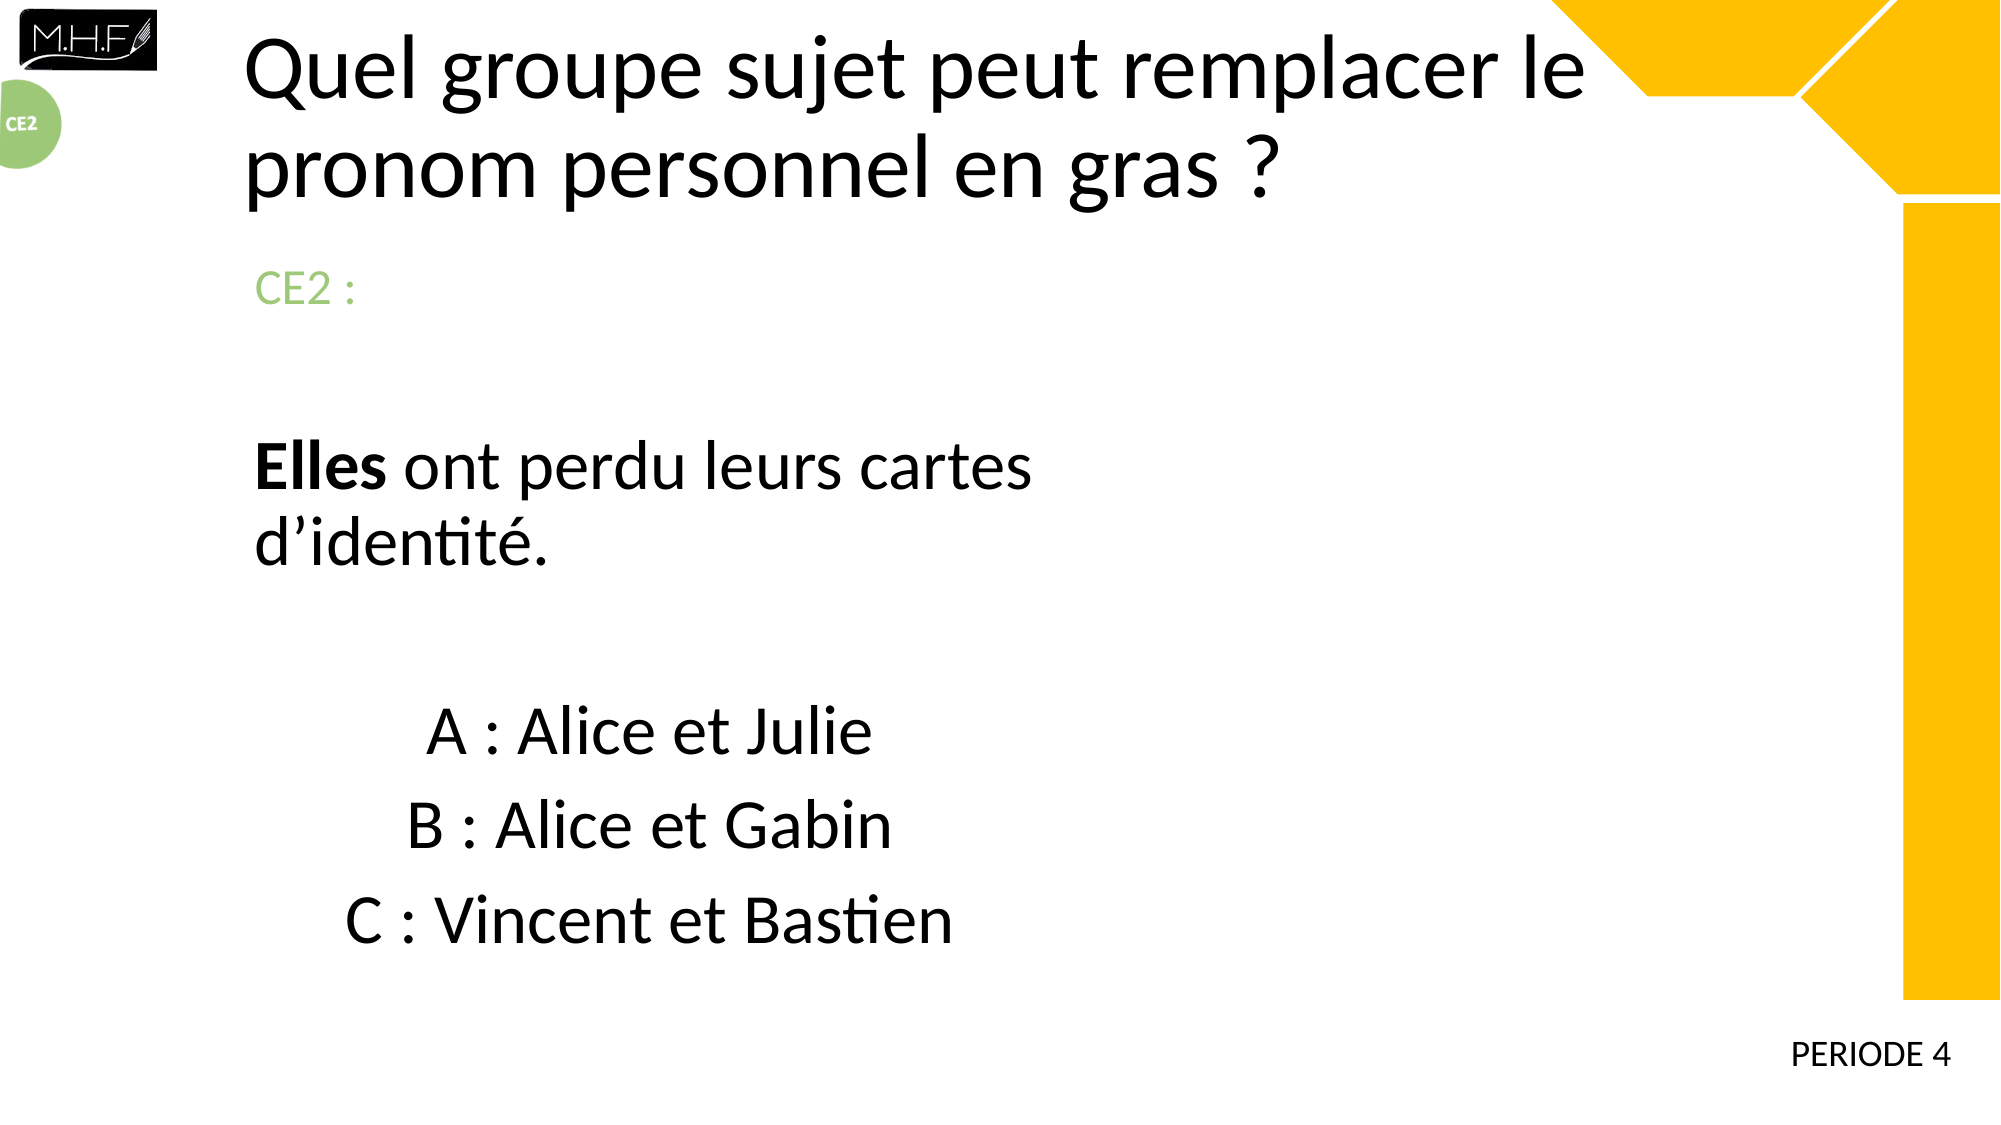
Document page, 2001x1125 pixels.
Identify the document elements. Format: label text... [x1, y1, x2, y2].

text_box [1799, 0, 2000, 196]
title Quel groupe sujet peut remplacer le pronom personnel en gras ? [228, 9, 1774, 227]
text_box [1902, 202, 2000, 1001]
text_box CE2 : Elles ont perdu leurs cartes d’identité. A : Alice et Julie B : Alice et Gabin C : Vincent et Bastien [239, 253, 1062, 968]
text_box [1549, 0, 1892, 98]
text_box PERIODE 4 [1362, 1021, 1967, 1125]
picture [0, 7, 157, 207]
